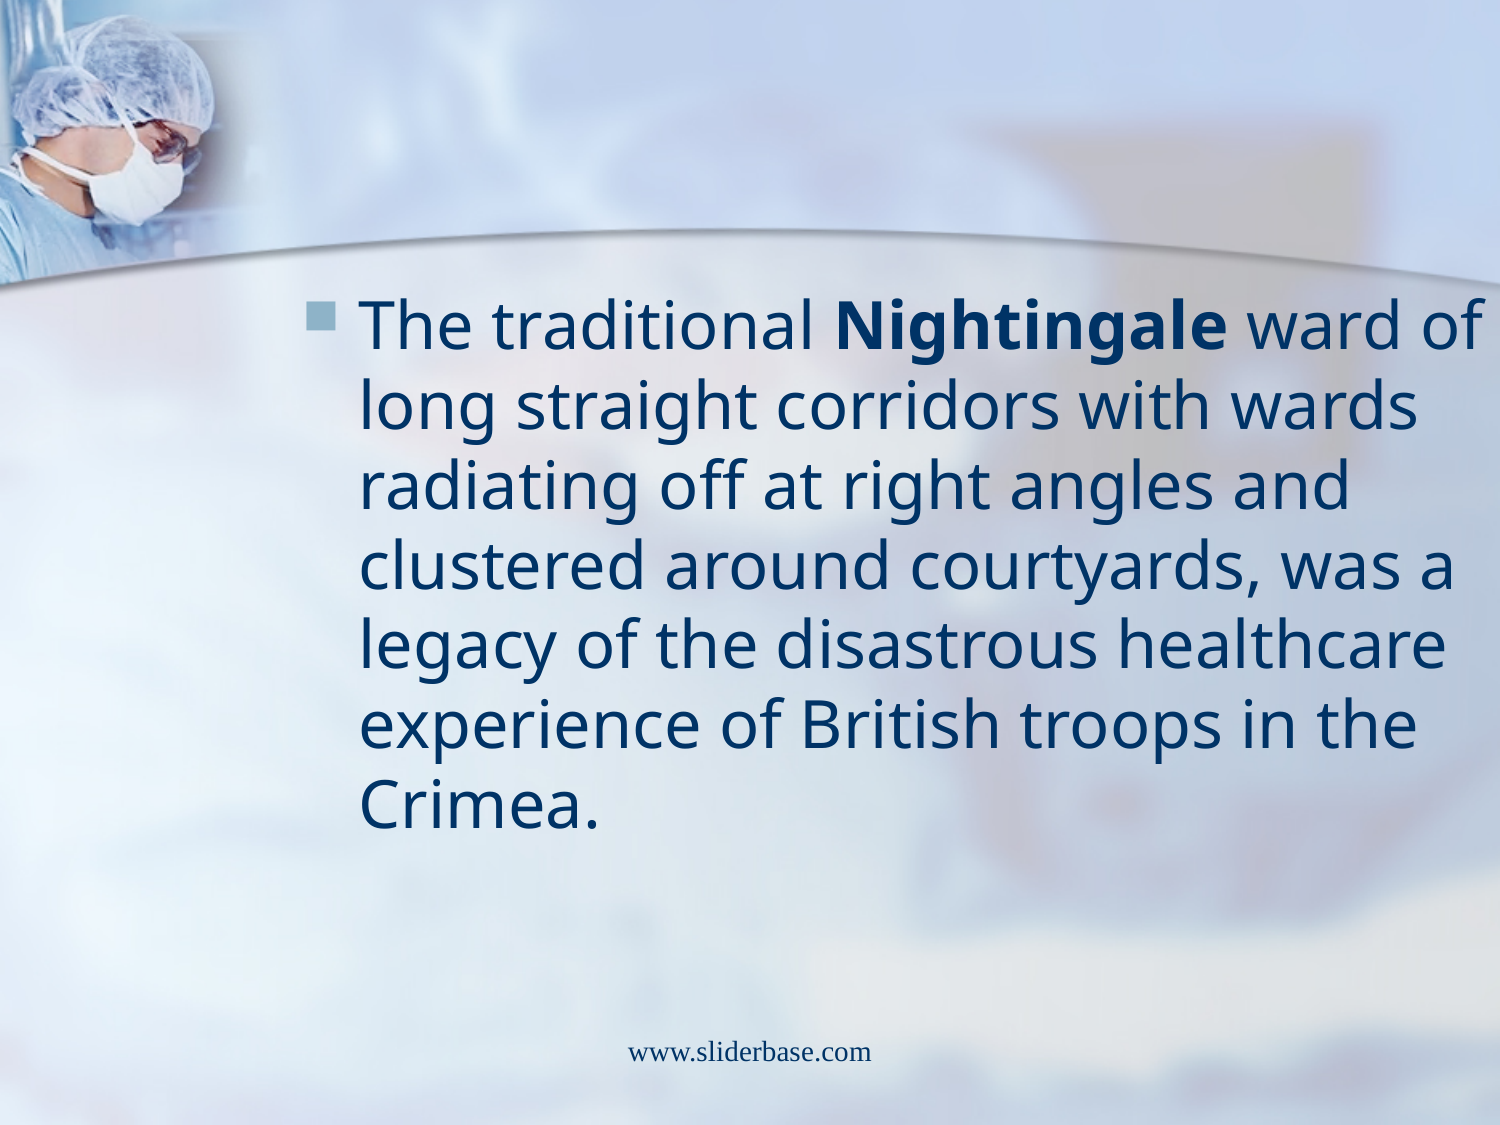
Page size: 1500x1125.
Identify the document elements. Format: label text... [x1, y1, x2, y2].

list The traditional Nightingale ward of long straight corridors with wards radiating off at right angles and clustered around courtyards, was a legacy of the disastrous healthcare experience of British troops in the Crimea. [287, 275, 1500, 1050]
picture [0, 0, 1500, 1125]
footer www.sliderbase.com [512, 1024, 988, 1103]
